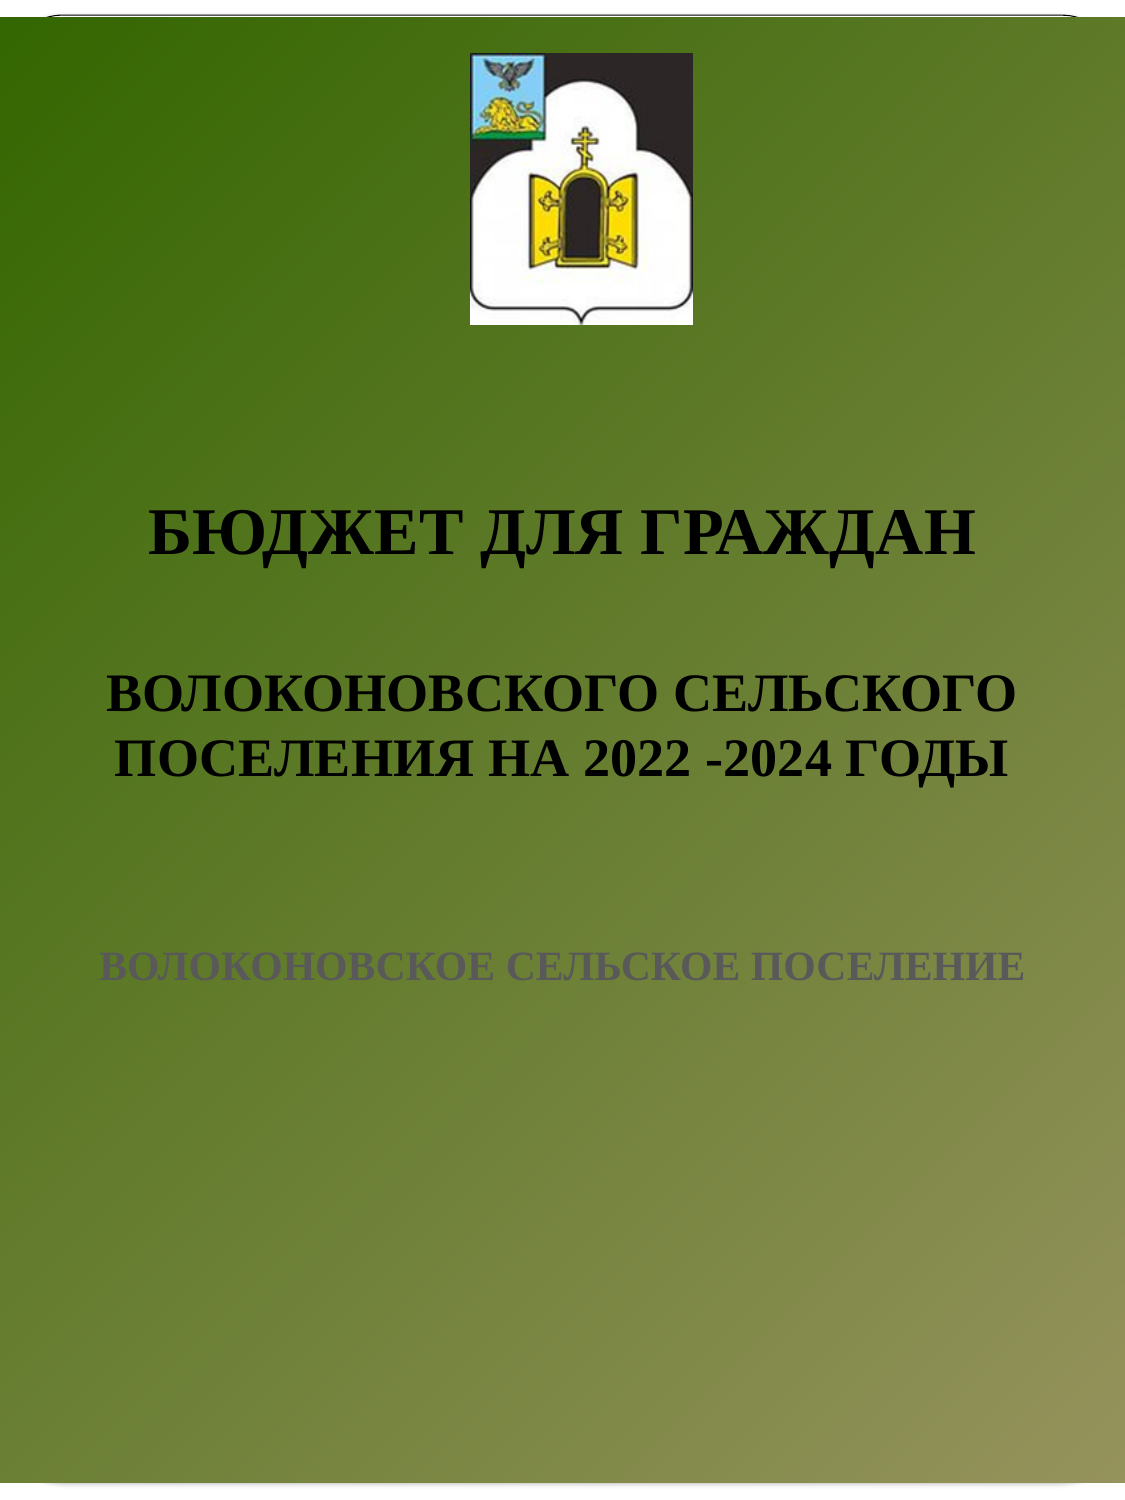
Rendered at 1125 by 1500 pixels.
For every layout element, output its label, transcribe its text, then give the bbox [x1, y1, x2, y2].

list БЮДЖЕТ ДЛЯ ГРАЖДАН ВОЛОКОНОВСКОГО СЕЛЬСКОГО ПОСЕЛЕНИЯ НА 2022 -2024 ГОДЫ ВОЛОКОНОВСКОЕ СЕЛЬСКОЕ ПОСЕЛЕНИЕ [0, 17, 1125, 1483]
picture [470, 52, 693, 326]
